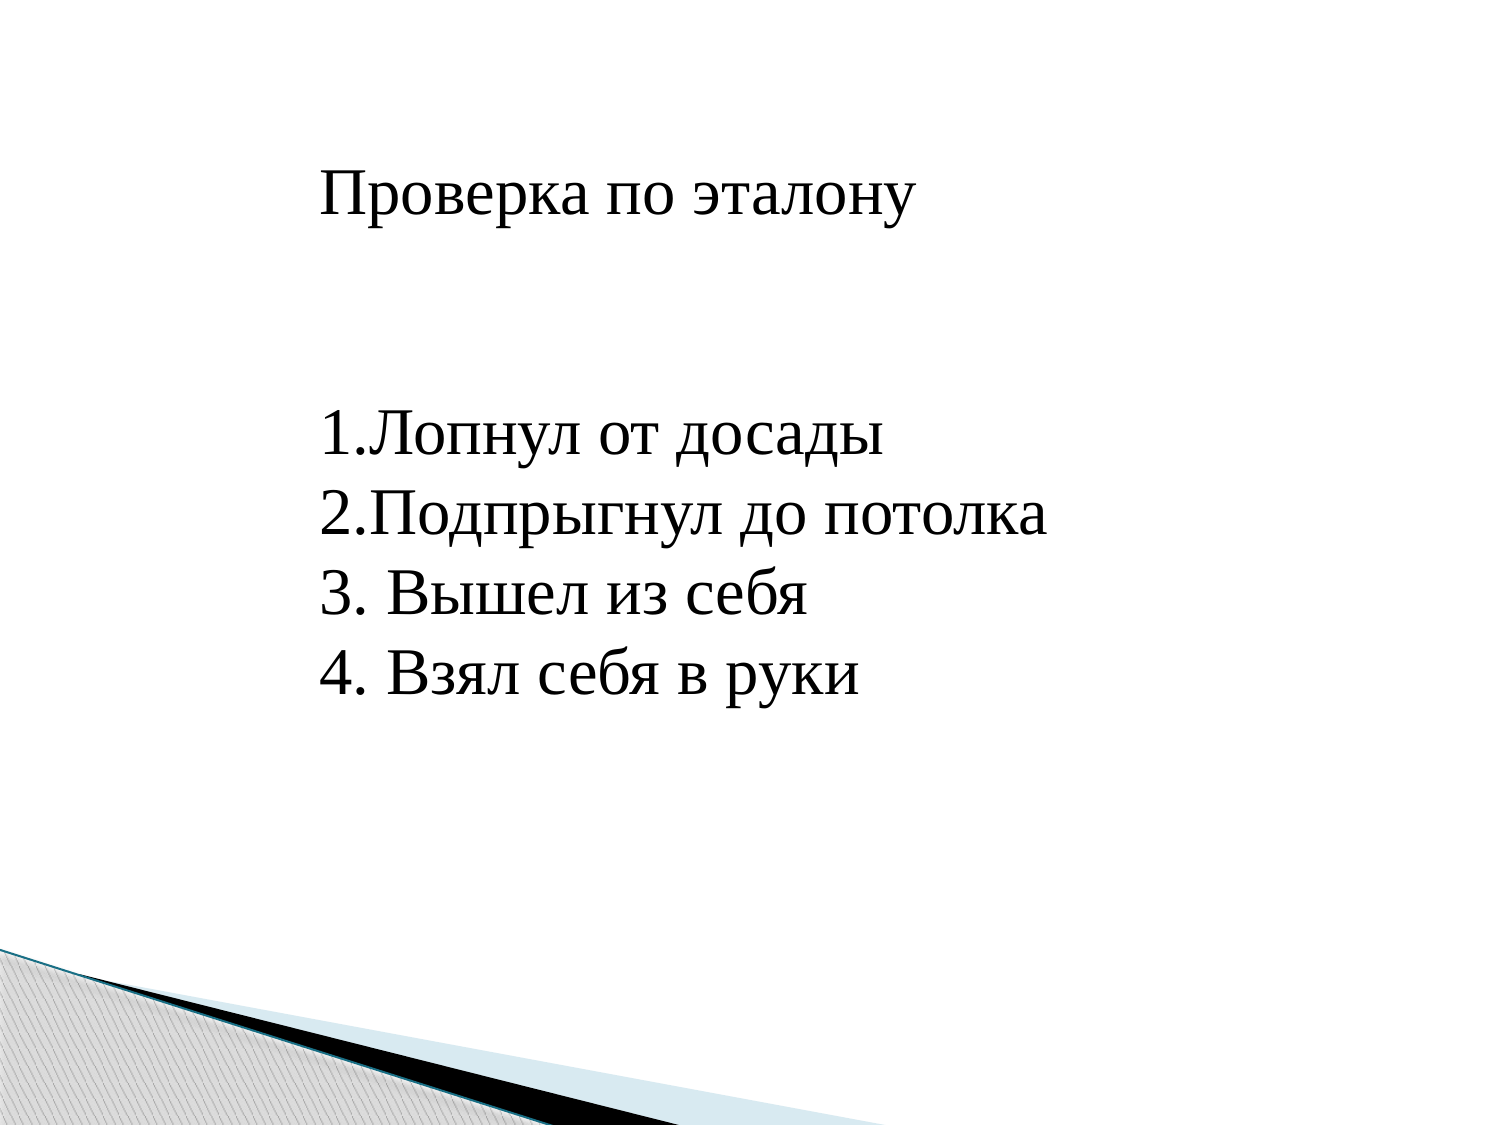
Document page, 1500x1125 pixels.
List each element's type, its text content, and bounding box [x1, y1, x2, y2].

text_box Проверка по эталону 1.Лопнул от досады 2.Подпрыгнул до потолка 3. Вышел из себя 4. Взял себя в руки [304, 140, 1125, 805]
